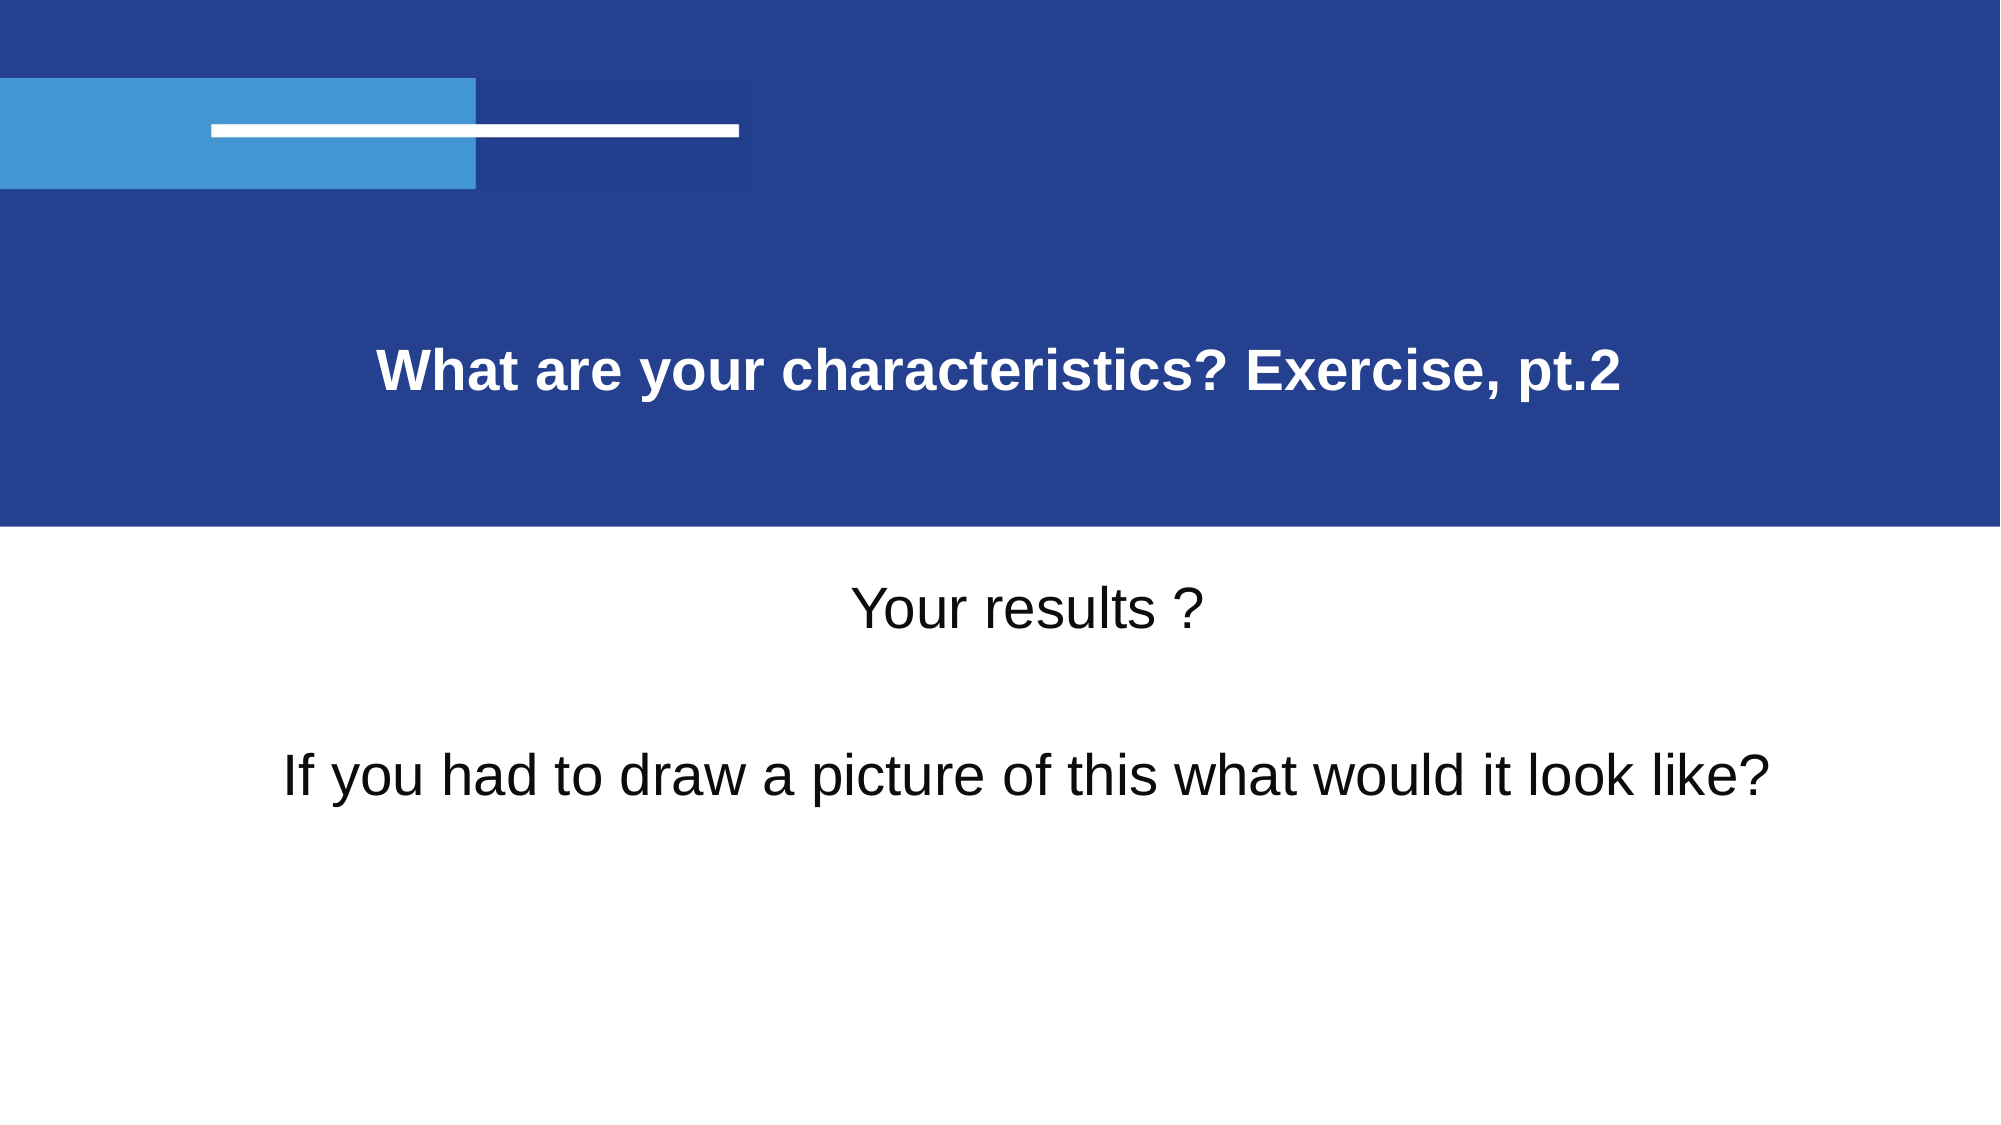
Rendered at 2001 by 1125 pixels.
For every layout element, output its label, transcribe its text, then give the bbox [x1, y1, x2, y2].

title What are your characteristics? Exercise, pt.2 [137, 263, 1863, 481]
list Your results ? If you had to draw a picture of this what would it look like? [137, 562, 1863, 942]
picture [0, 78, 754, 190]
